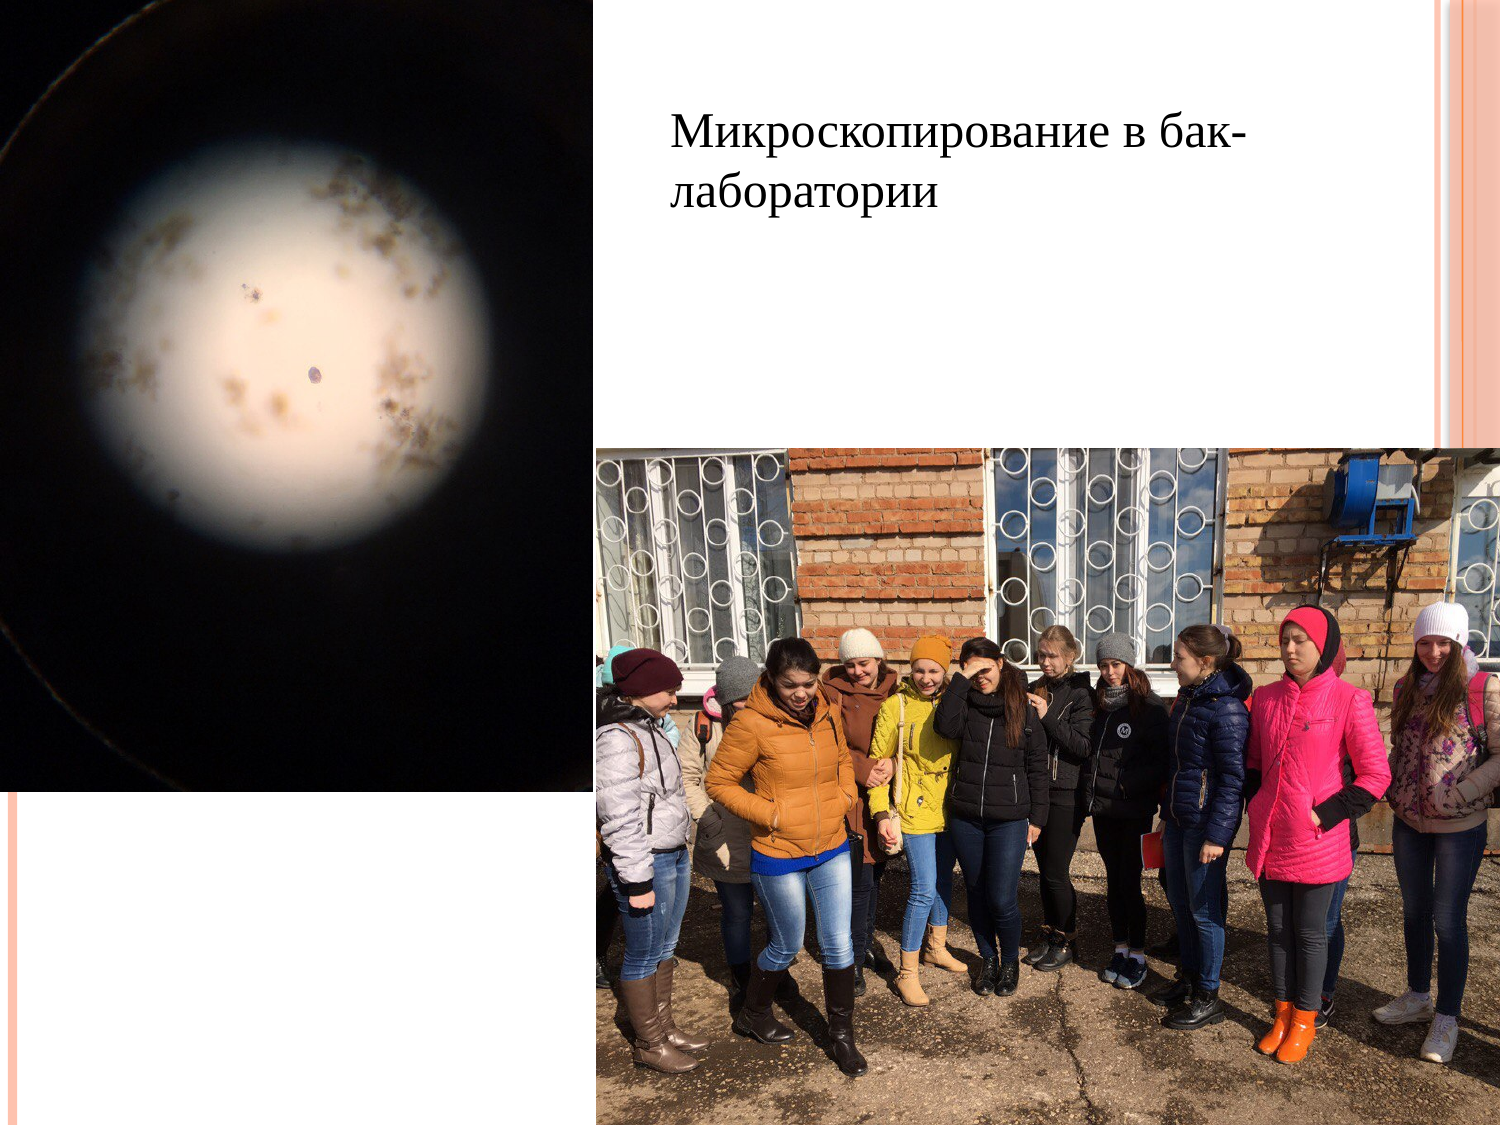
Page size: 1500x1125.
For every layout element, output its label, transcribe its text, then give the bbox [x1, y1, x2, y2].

picture [0, 0, 594, 793]
text_box Микроскопирование в бак-лаборатории [655, 89, 1424, 225]
picture [595, 447, 1500, 1125]
